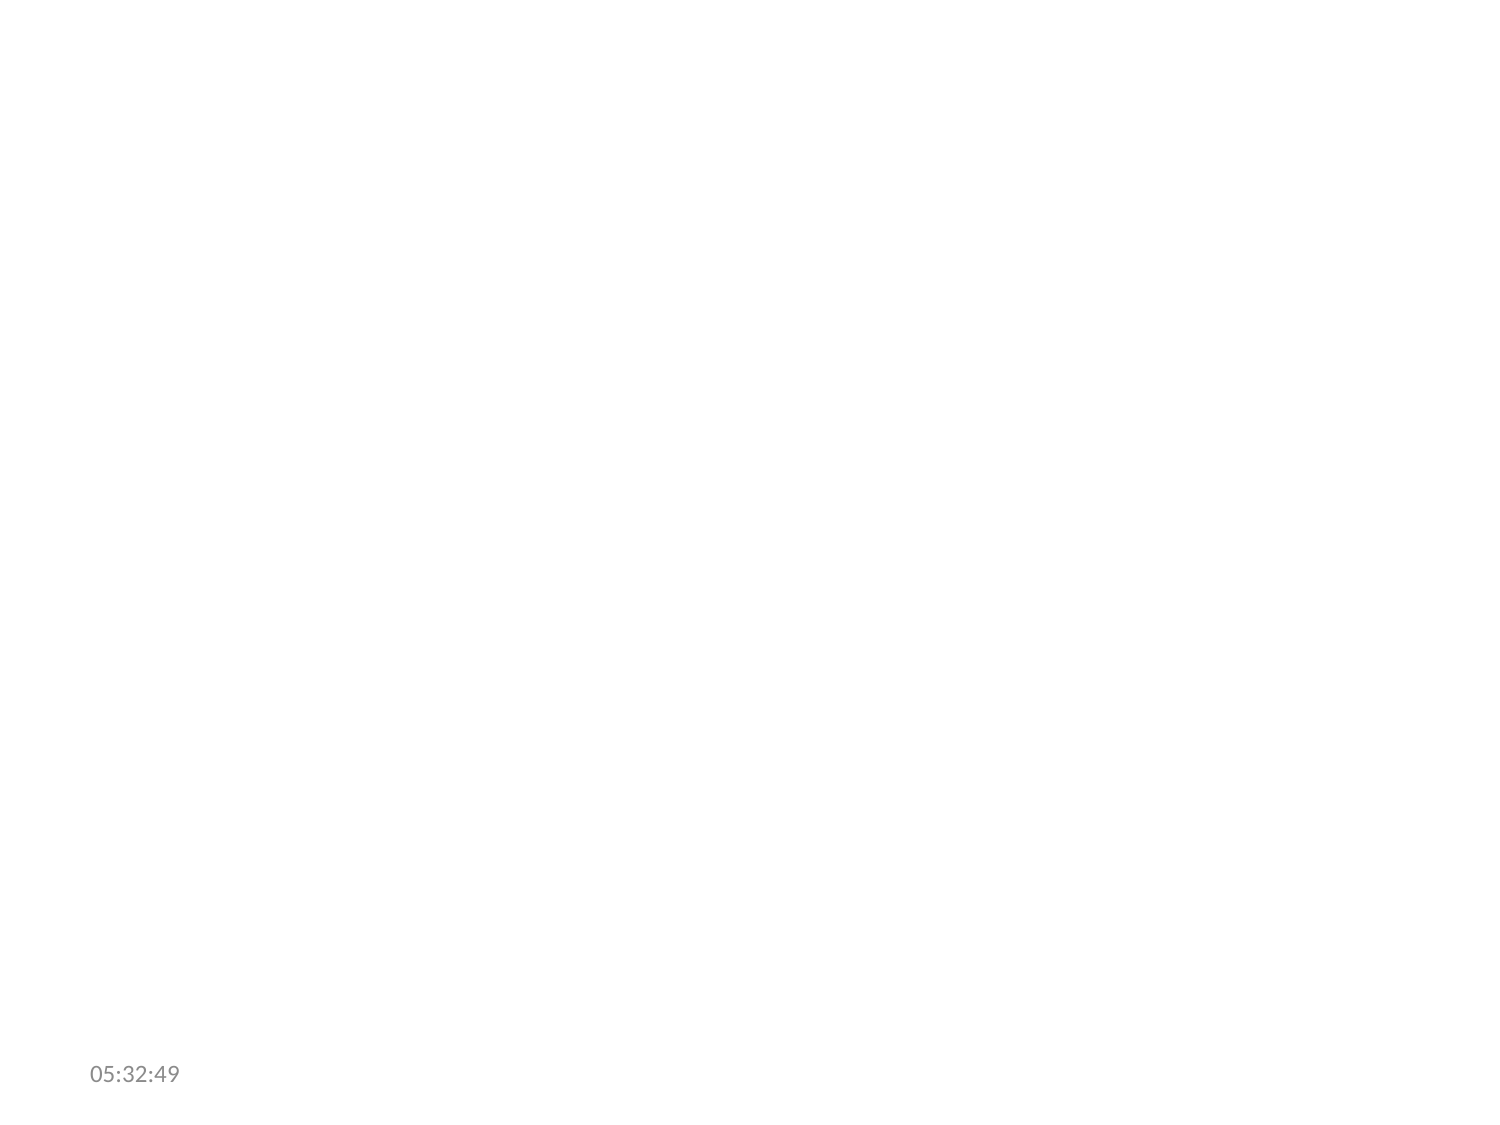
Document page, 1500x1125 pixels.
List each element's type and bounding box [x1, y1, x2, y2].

slide_number [75, 1042, 425, 1103]
